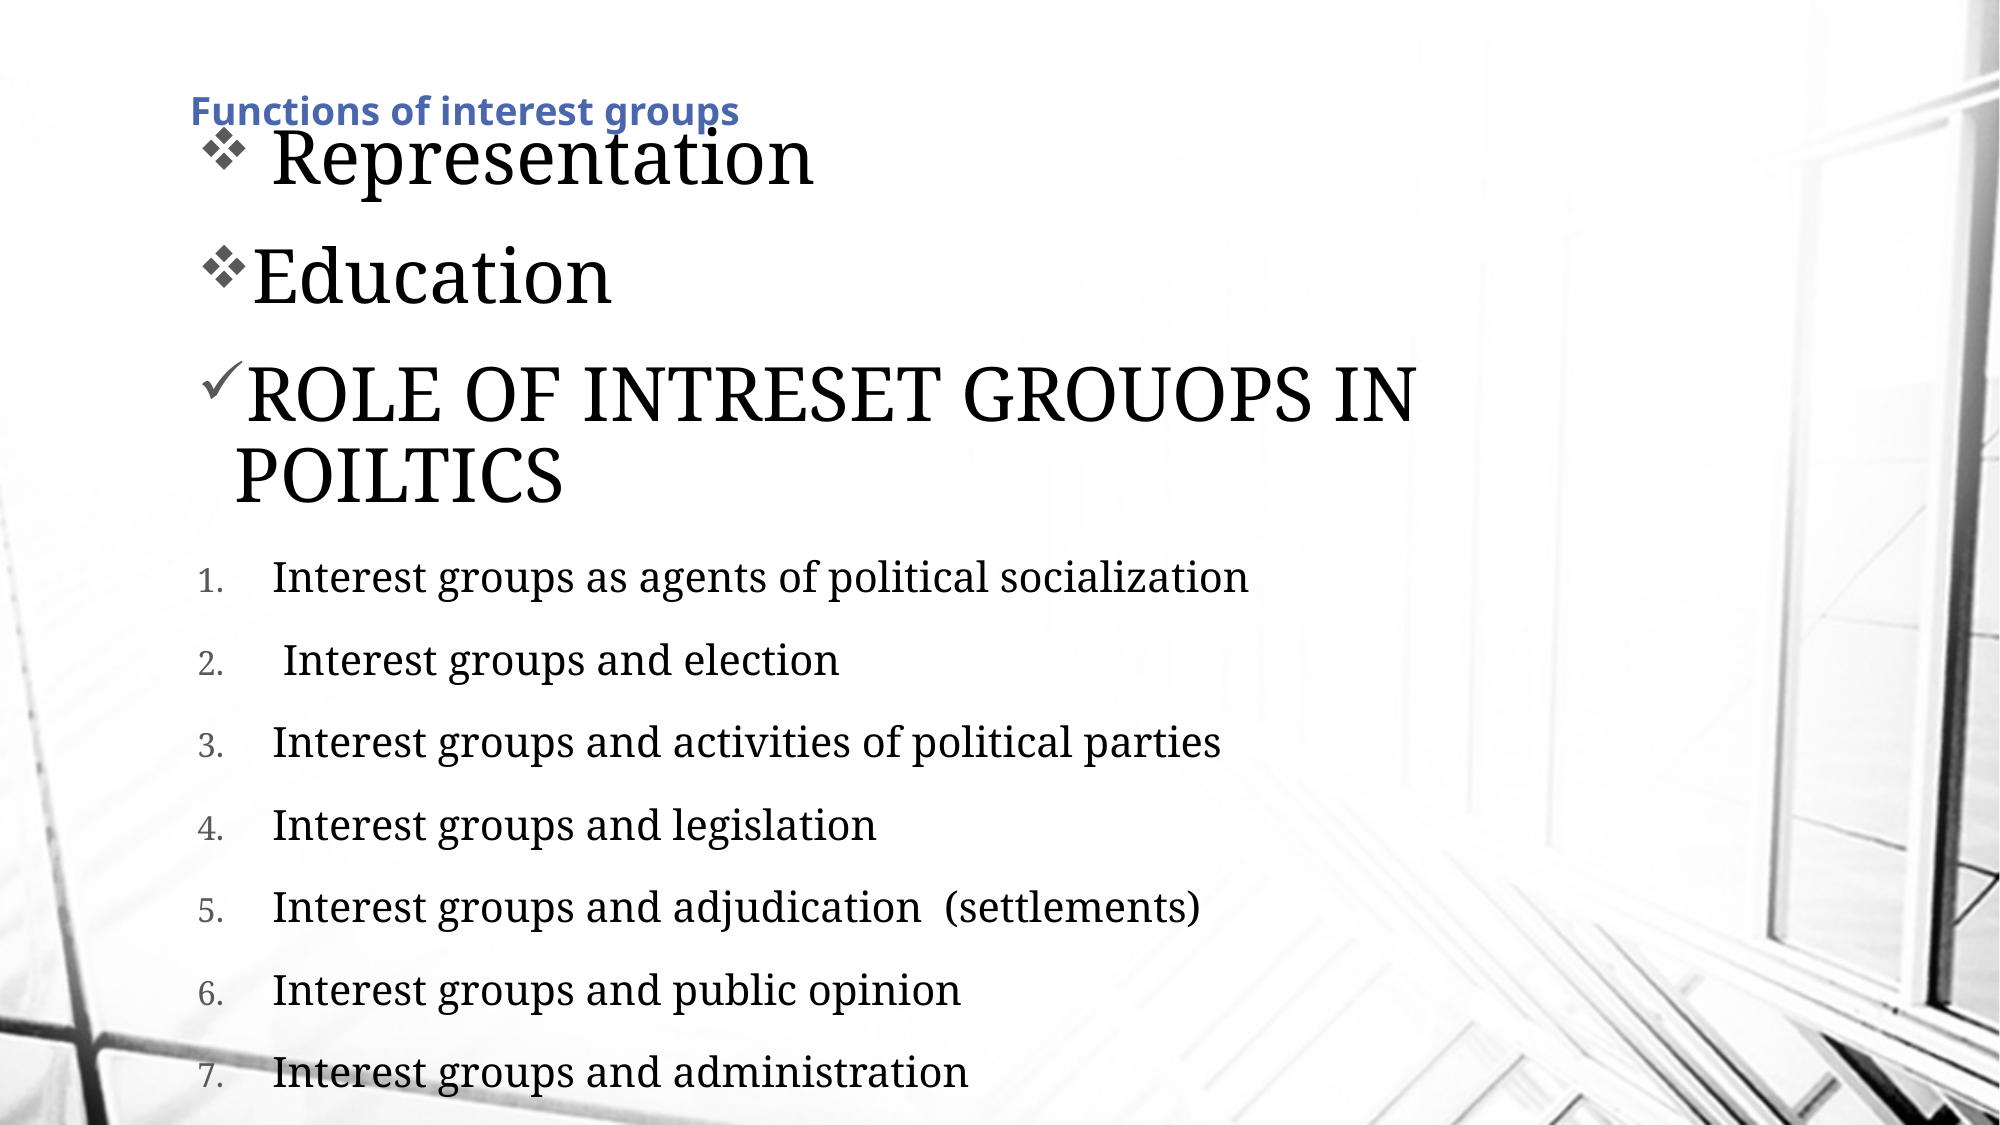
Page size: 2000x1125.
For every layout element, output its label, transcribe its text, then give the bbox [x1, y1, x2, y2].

picture [0, 0, 2000, 1125]
list Representation Education ROLE OF INTRESET GROUOPS IN POILTICS Interest groups as agents of political socialization Interest groups and election Interest groups and activities of political parties Interest groups and legislation Interest groups and adjudication (settlements) Interest groups and public opinion Interest groups and administration [174, 188, 1600, 1125]
title Functions of interest groups [174, 87, 1600, 188]
